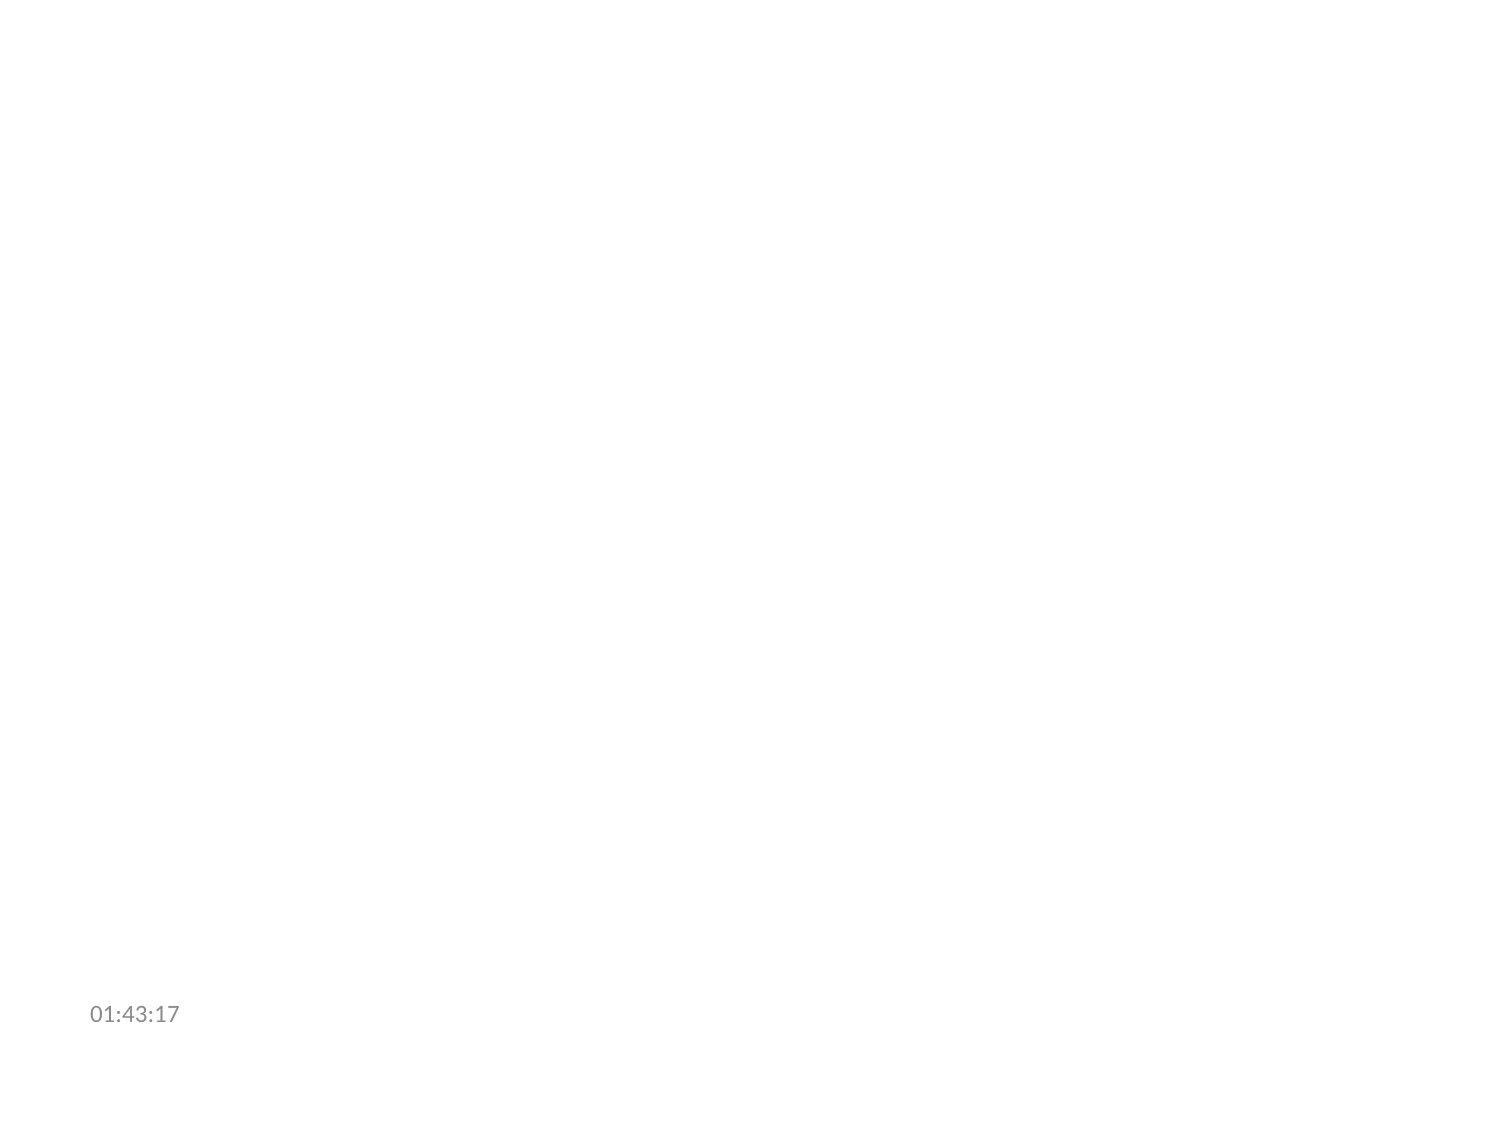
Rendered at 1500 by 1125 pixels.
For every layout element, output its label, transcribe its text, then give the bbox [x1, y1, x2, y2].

text_box 15:35:09 [75, 982, 425, 1043]
